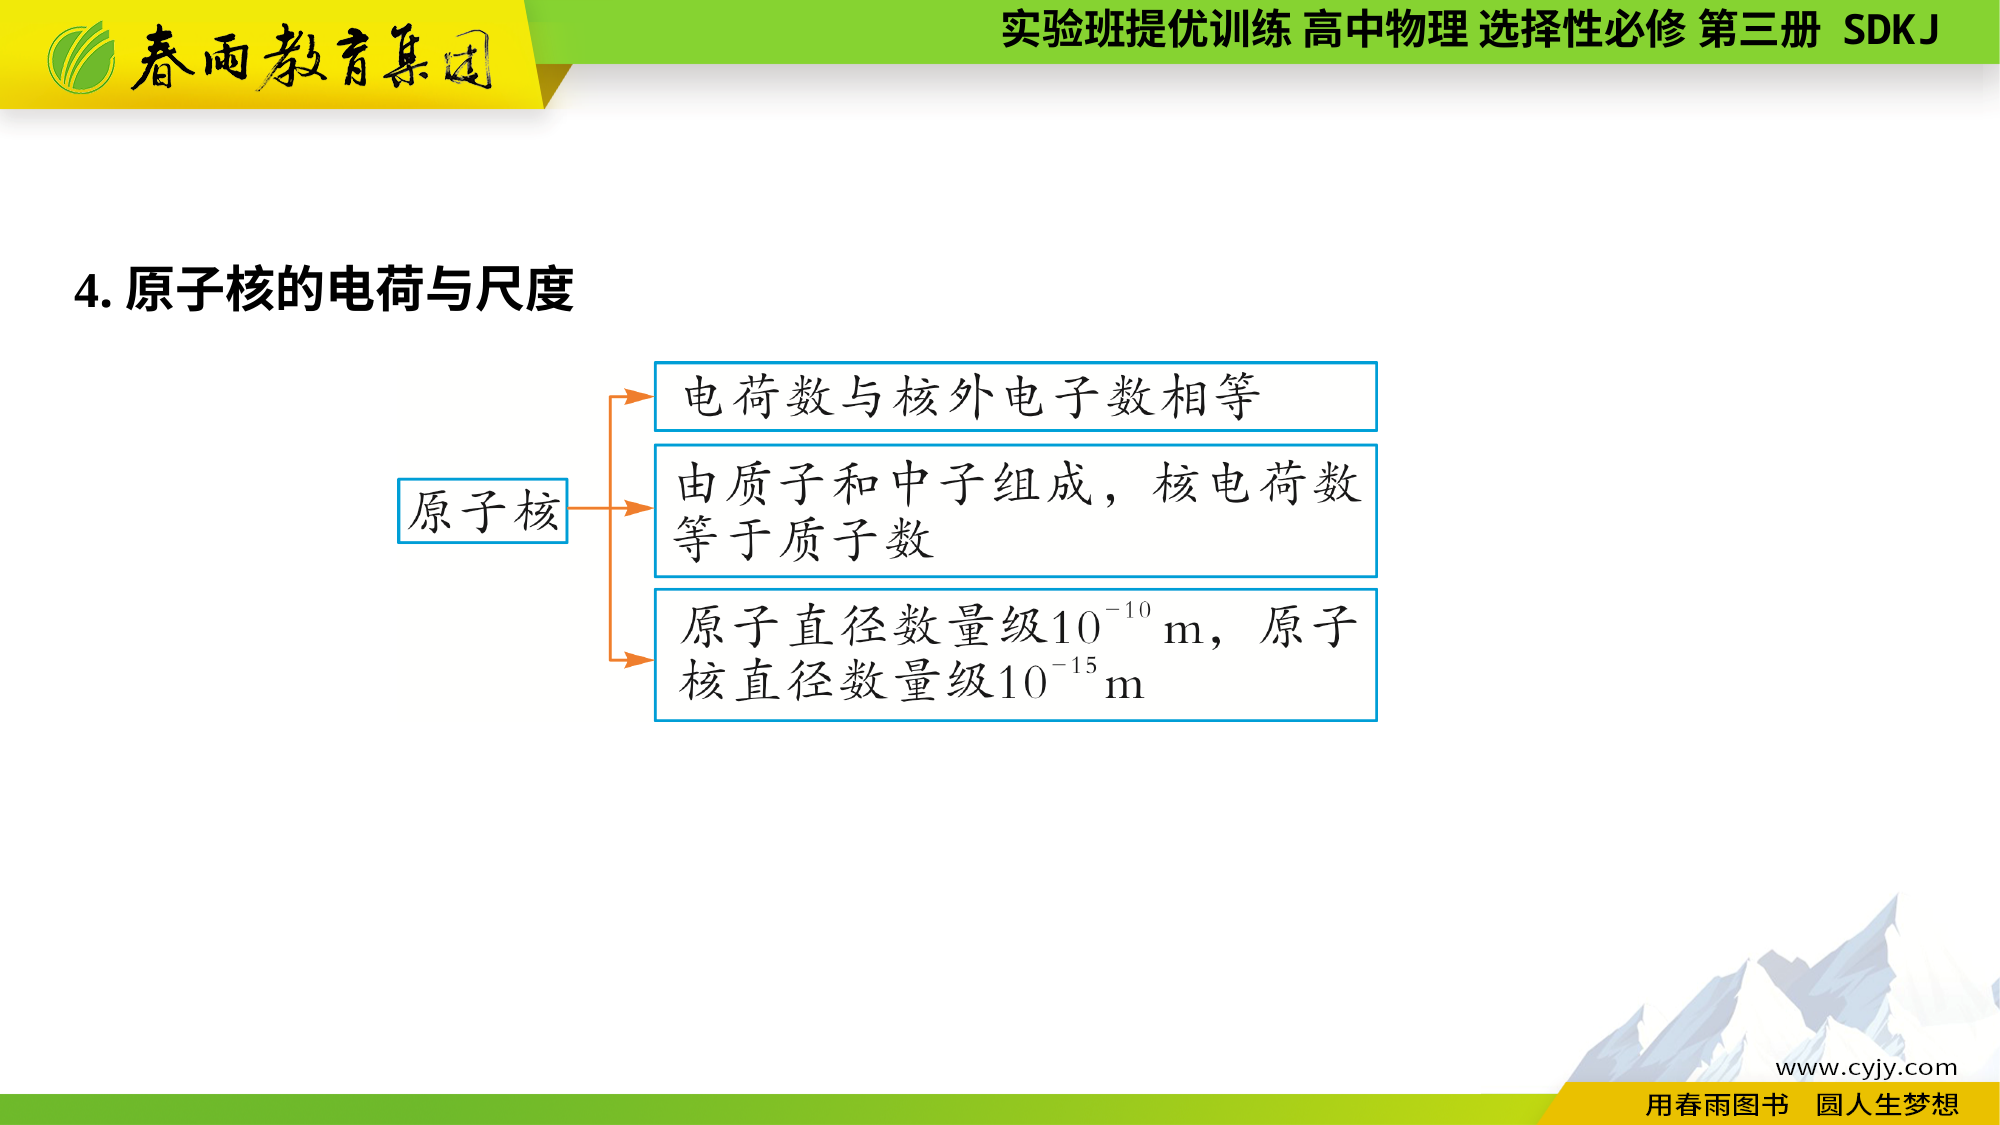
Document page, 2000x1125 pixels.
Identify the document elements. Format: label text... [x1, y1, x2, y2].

picture [0, 0, 2000, 1125]
list 4.原子核的电荷与尺度 [59, 219, 1944, 315]
